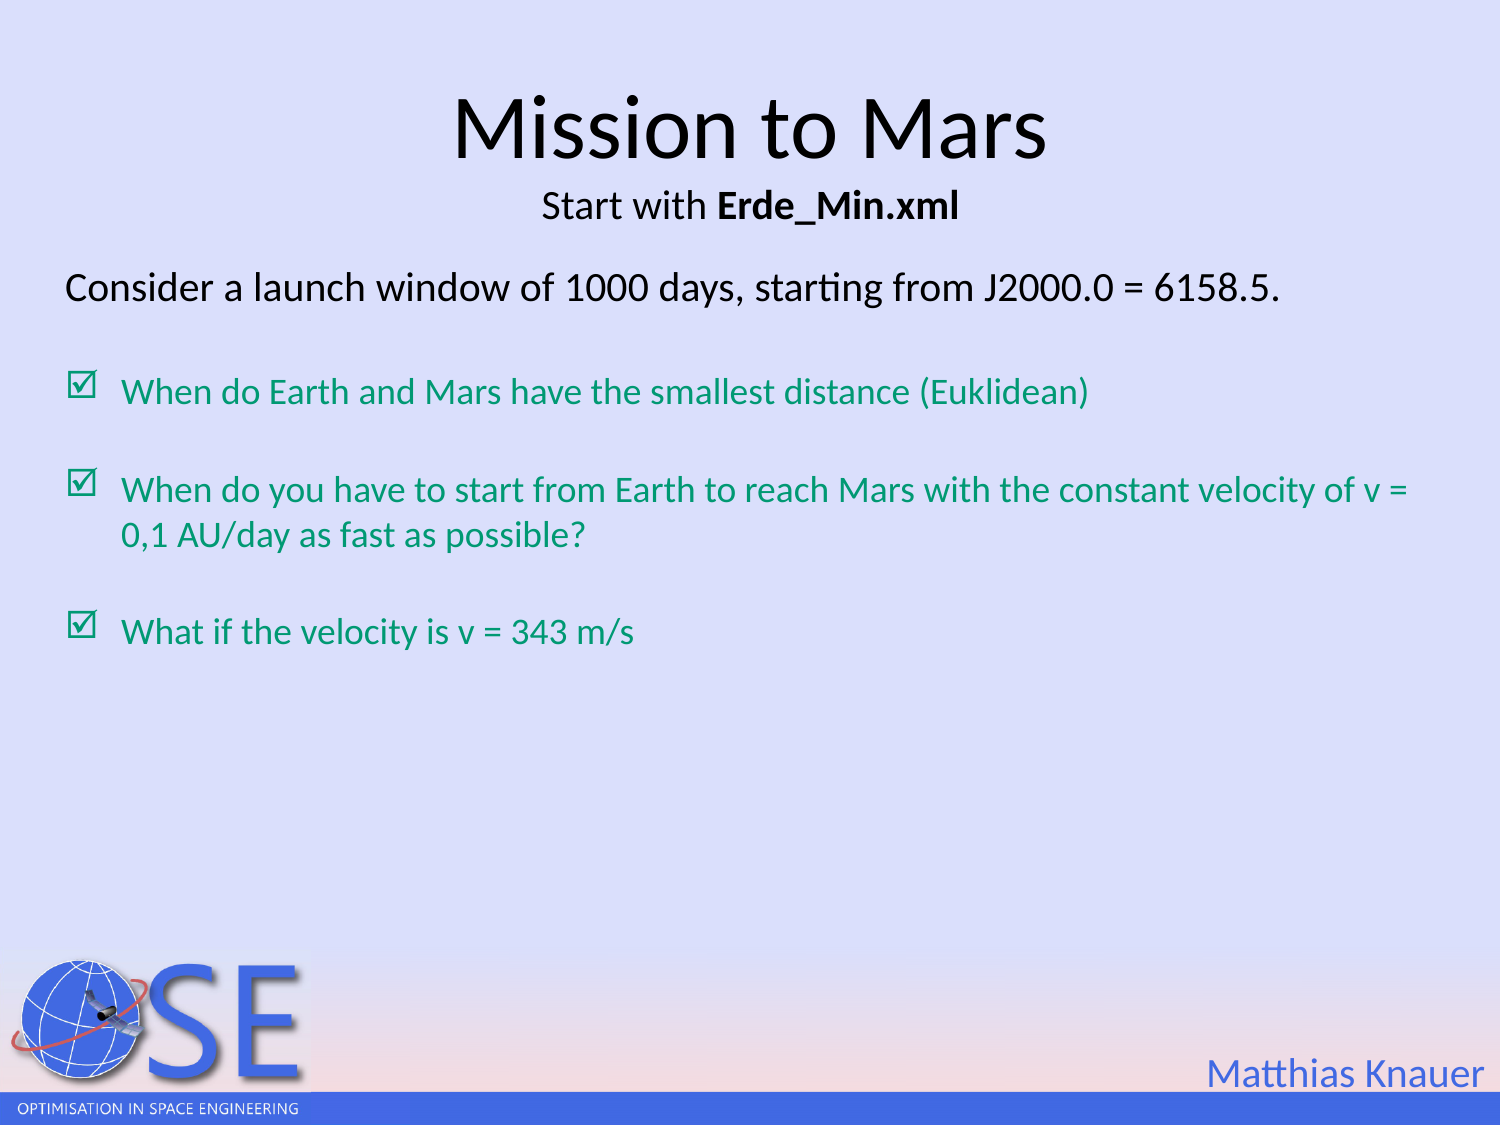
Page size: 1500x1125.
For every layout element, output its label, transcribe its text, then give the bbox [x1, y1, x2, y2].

text_box Start with Erde_Min.xml [1, 170, 1500, 236]
list Consider a launch window of 1000 days, starting from J2000.0 = 6158.5. When do Earth and Mars have the smallest distance (Euklidean) When do you have to start from Earth to reach Mars with the constant velocity of v = 0,1 AU/day as fast as possible? What if the velocity is v = 343 m/s [49, 252, 1451, 722]
picture [0, 947, 1500, 1125]
title Mission to Mars [49, 14, 1451, 170]
